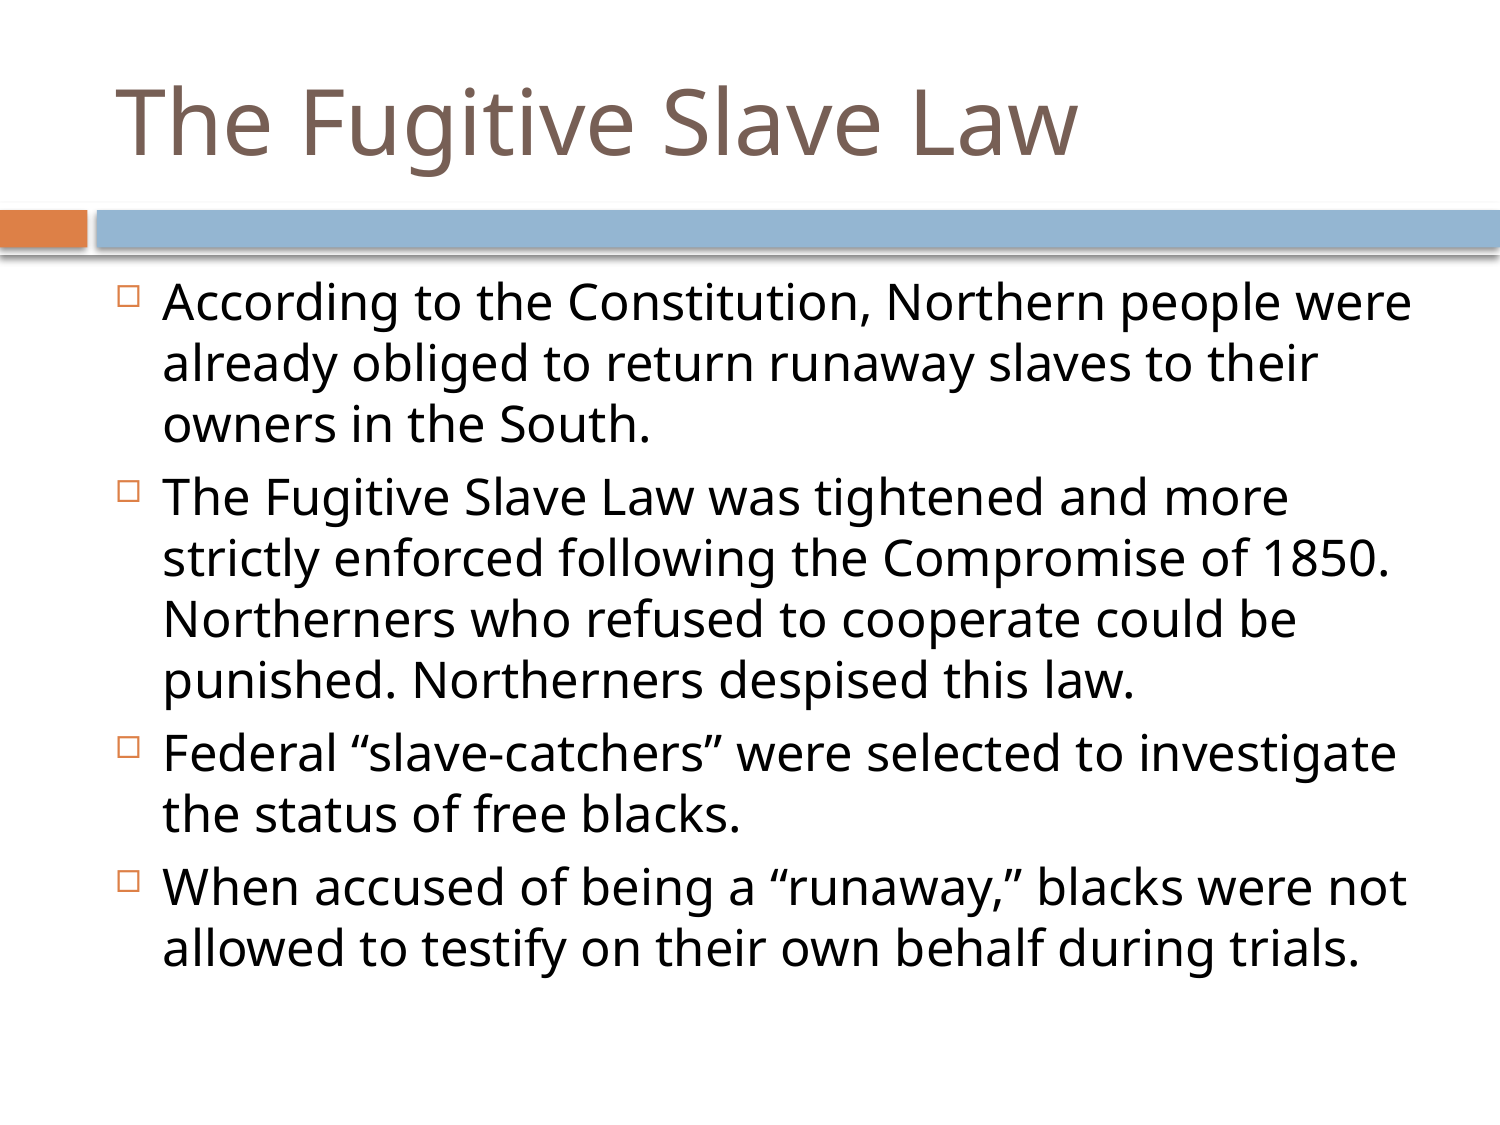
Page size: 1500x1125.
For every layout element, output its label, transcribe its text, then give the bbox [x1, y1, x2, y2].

list According to the Constitution, Northern people were already obliged to return runaway slaves to their owners in the South. The Fugitive Slave Law was tightened and more strictly enforced following the Compromise of 1850. Northerners who refused to cooperate could be punished. Northerners despised this law. Federal “slave-catchers” were selected to investigate the status of free blacks. When accused of being a “runaway,” blacks were not allowed to testify on their own behalf during trials. [100, 262, 1438, 1000]
title The Fugitive Slave Law [100, 37, 1438, 200]
